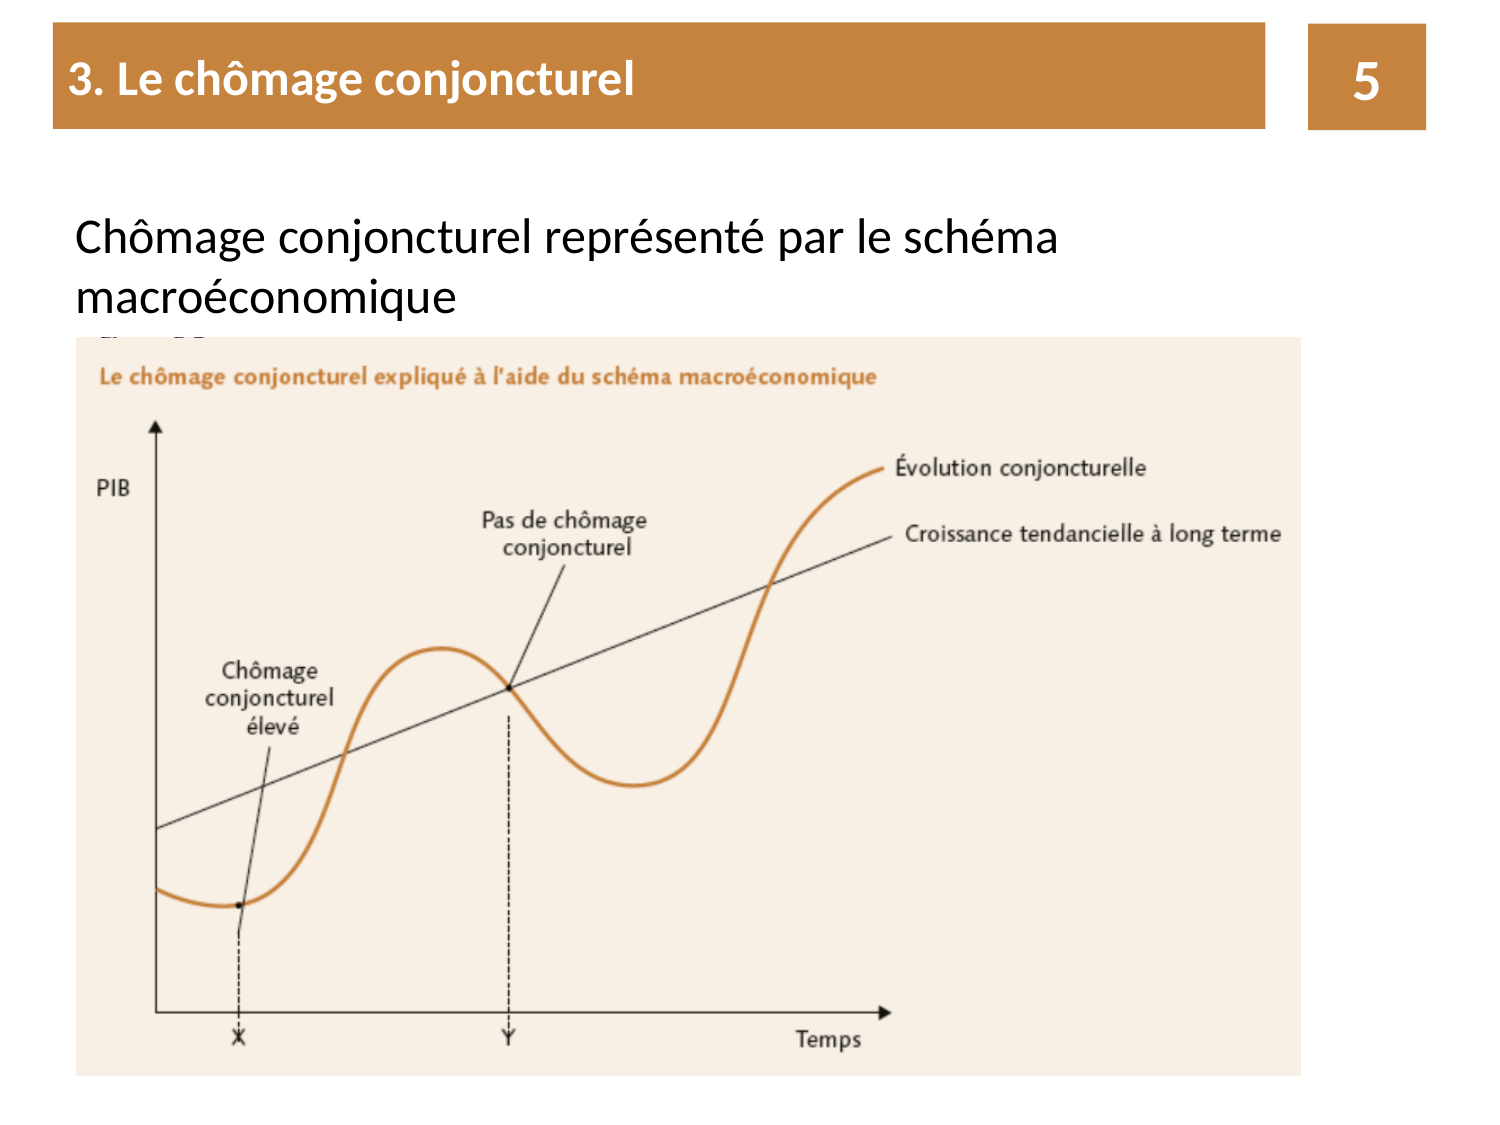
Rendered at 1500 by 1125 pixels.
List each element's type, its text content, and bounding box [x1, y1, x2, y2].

text_box Chômage conjoncturel représenté par le schéma macroéconomique [60, 196, 1423, 332]
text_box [76, 337, 1301, 1076]
text_box 3. Le chômage conjoncturel [52, 22, 1266, 129]
text_box 5 [1308, 23, 1427, 131]
